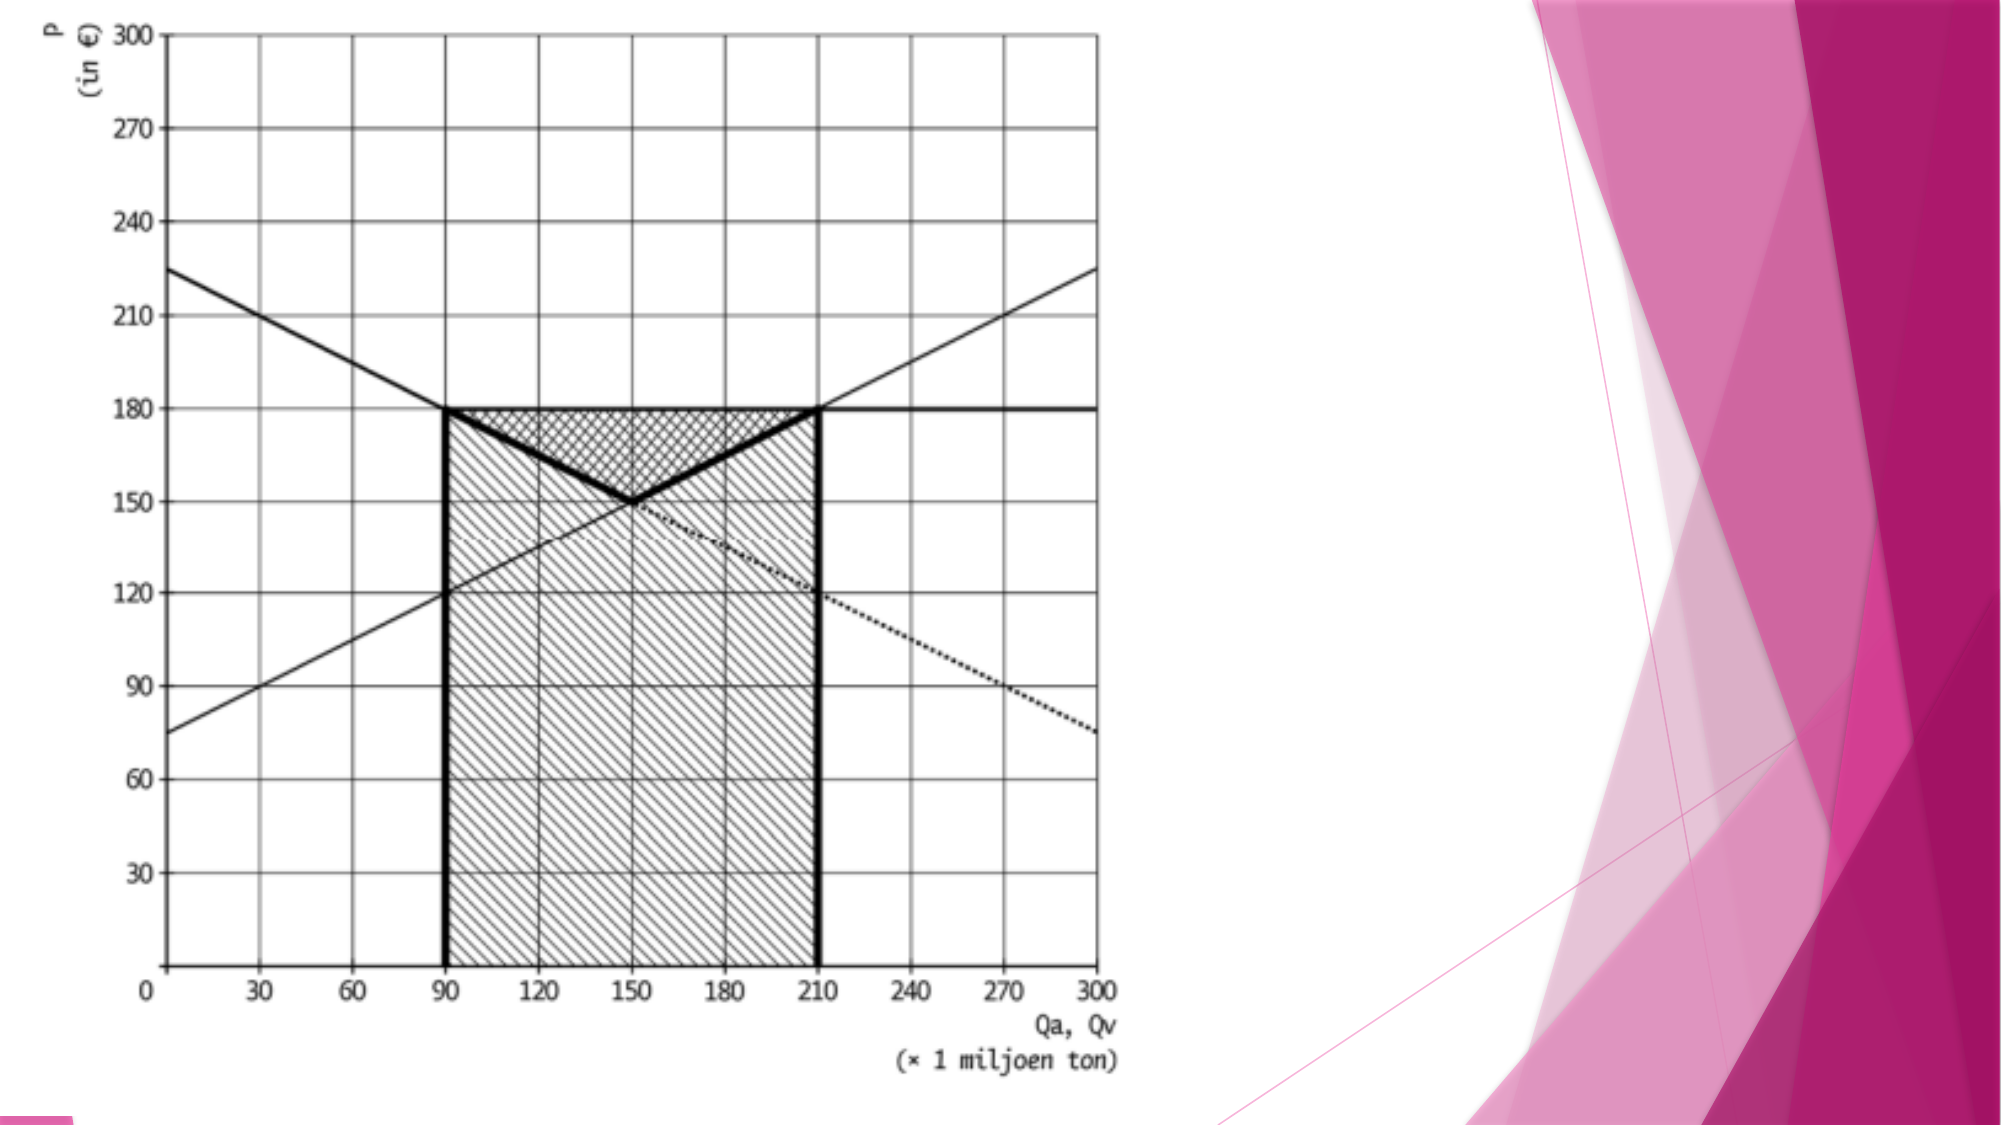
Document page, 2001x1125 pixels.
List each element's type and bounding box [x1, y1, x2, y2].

picture [0, 0, 1154, 1116]
